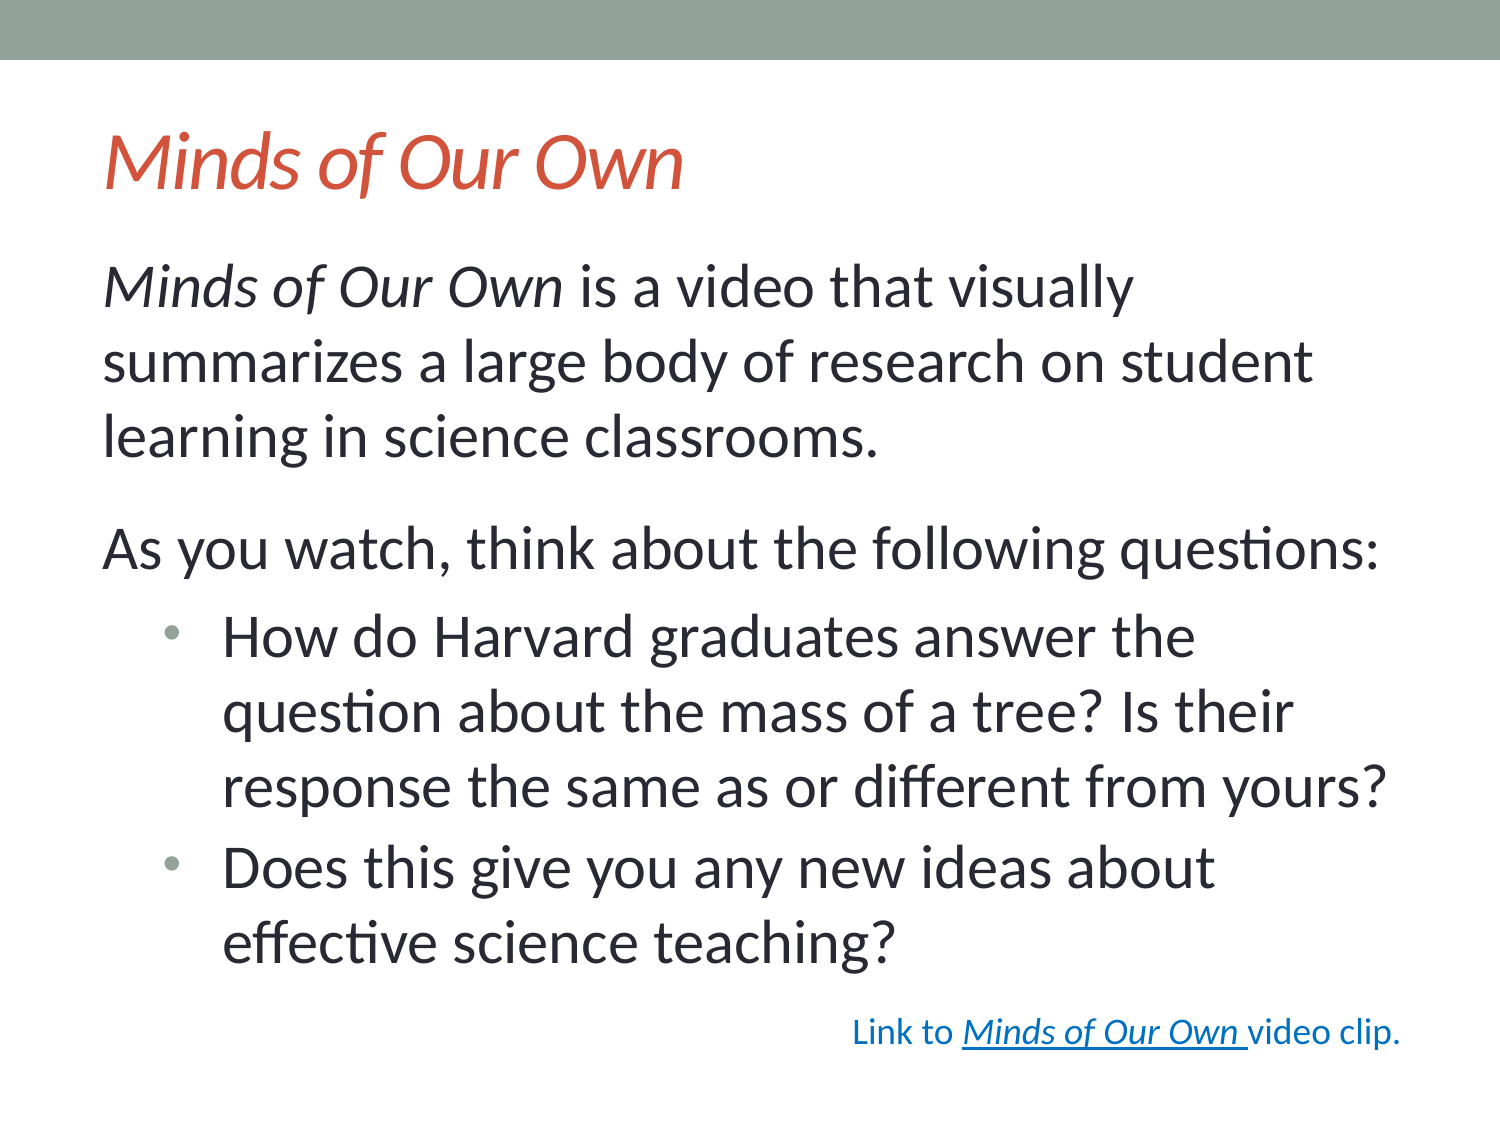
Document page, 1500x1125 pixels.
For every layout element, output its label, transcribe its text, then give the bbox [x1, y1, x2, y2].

text_box Link to Minds of Our Own video clip. [837, 999, 1425, 1060]
title Minds of Our Own [87, 62, 1438, 250]
list Minds of Our Own is a video that visually summarizes a large body of research on student learning in science classrooms. As you watch, think about the following questions: How do Harvard graduates answer the question about the mass of a tree? Is their response the same as or different from yours? Does this give you any new ideas about effective science teaching? [87, 237, 1425, 1000]
